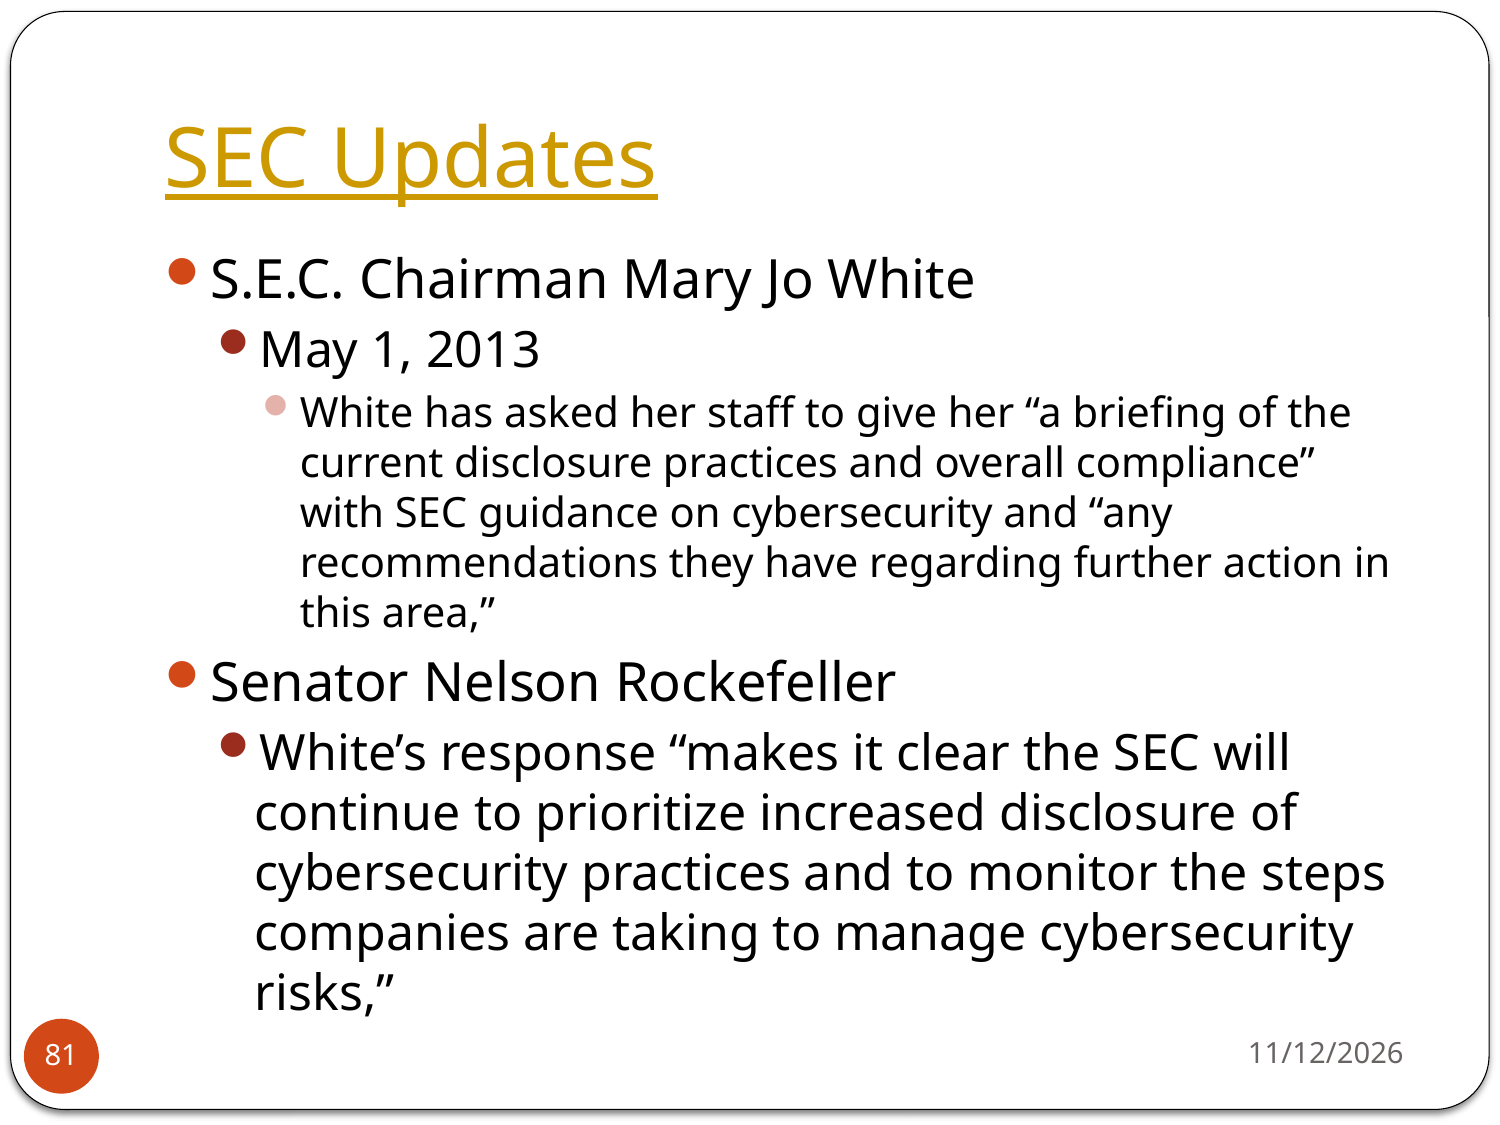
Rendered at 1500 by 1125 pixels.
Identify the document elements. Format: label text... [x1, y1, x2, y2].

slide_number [1012, 1015, 1419, 1094]
list S.E.C. Chairman Mary Jo White May 1, 2013 White has asked her staff to give her “a briefing of the current disclosure practices and overall compliance” with SEC guidance on cybersecurity and “any recommendations they have regarding further action in this area,” Senator Nelson Rockefeller White’s response “makes it clear the SEC will continue to prioritize increased disclosure of cybersecurity practices and to monitor the steps companies are taking to manage cybersecurity risks,” [150, 237, 1425, 988]
slide_number 81 [23, 1018, 99, 1094]
title SEC Updates [150, 45, 1425, 233]
